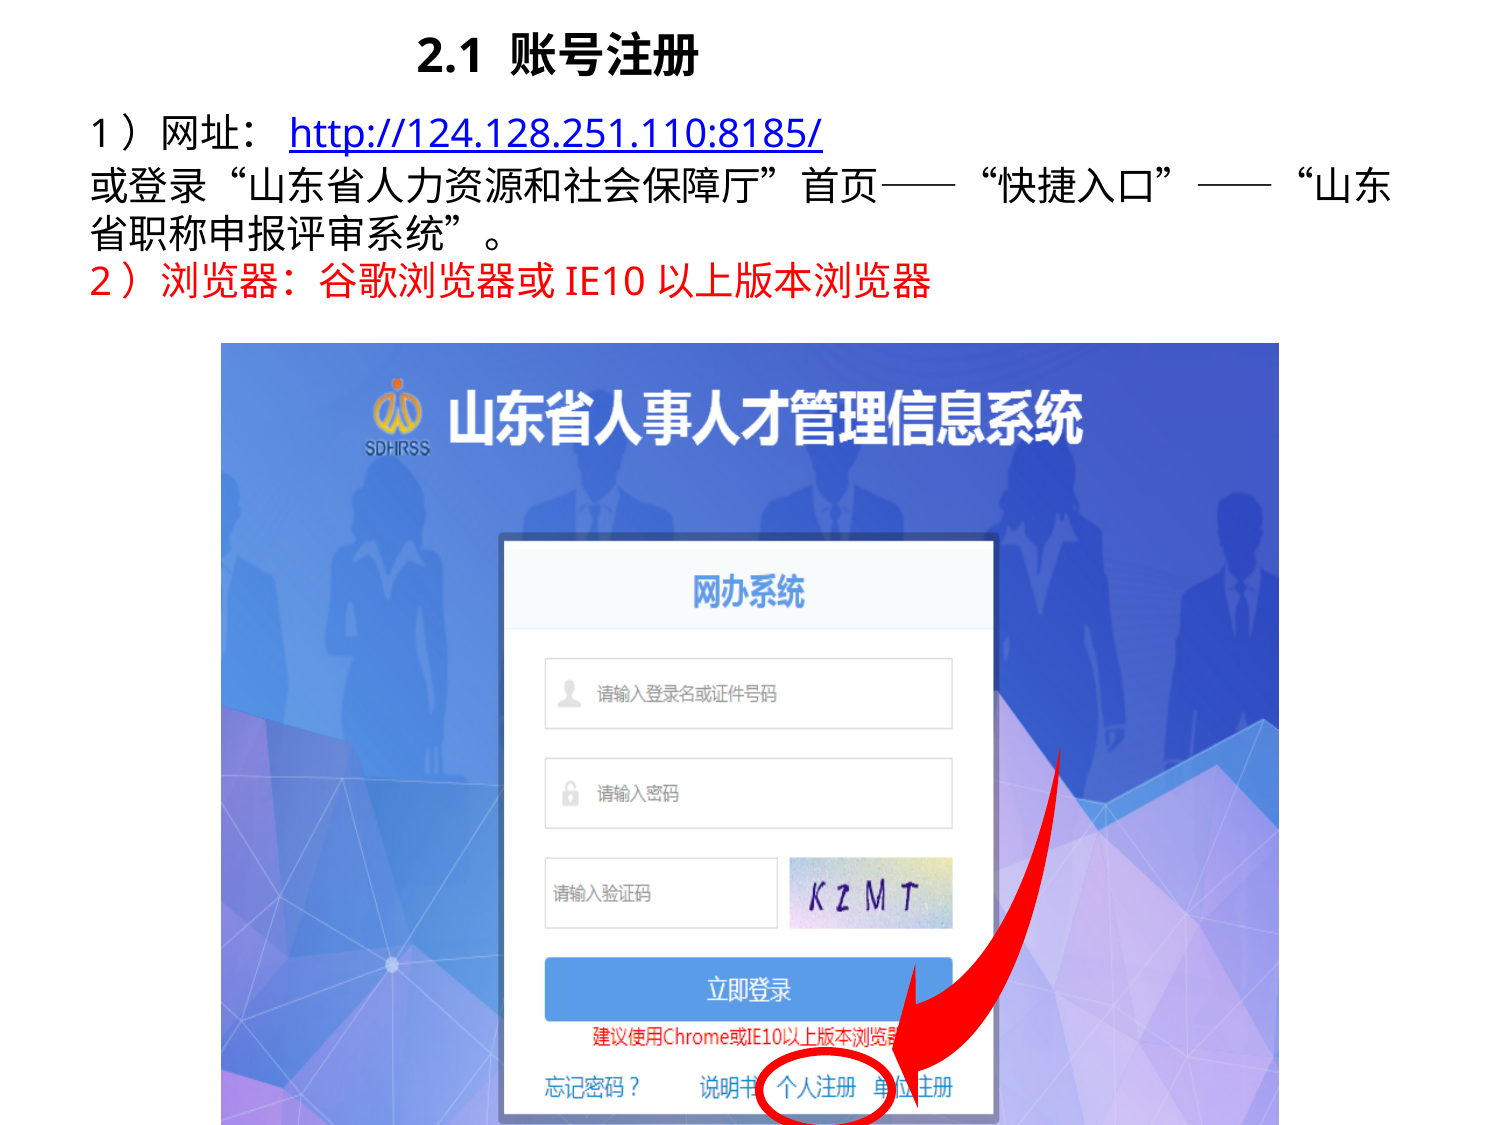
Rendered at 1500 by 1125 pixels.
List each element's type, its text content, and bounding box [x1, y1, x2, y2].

text_box 2.1 账号注册 [404, 19, 892, 89]
text_box 1）网址：http://124.128.251.110:8185/ 或登录“山东省人力资源和社会保障厅”首页——“快捷入口”——“山东省职称申报评审系统”。 2）浏览器：谷歌浏览器或IE10以上版本浏览器 [77, 101, 1423, 310]
picture [220, 343, 1280, 1125]
